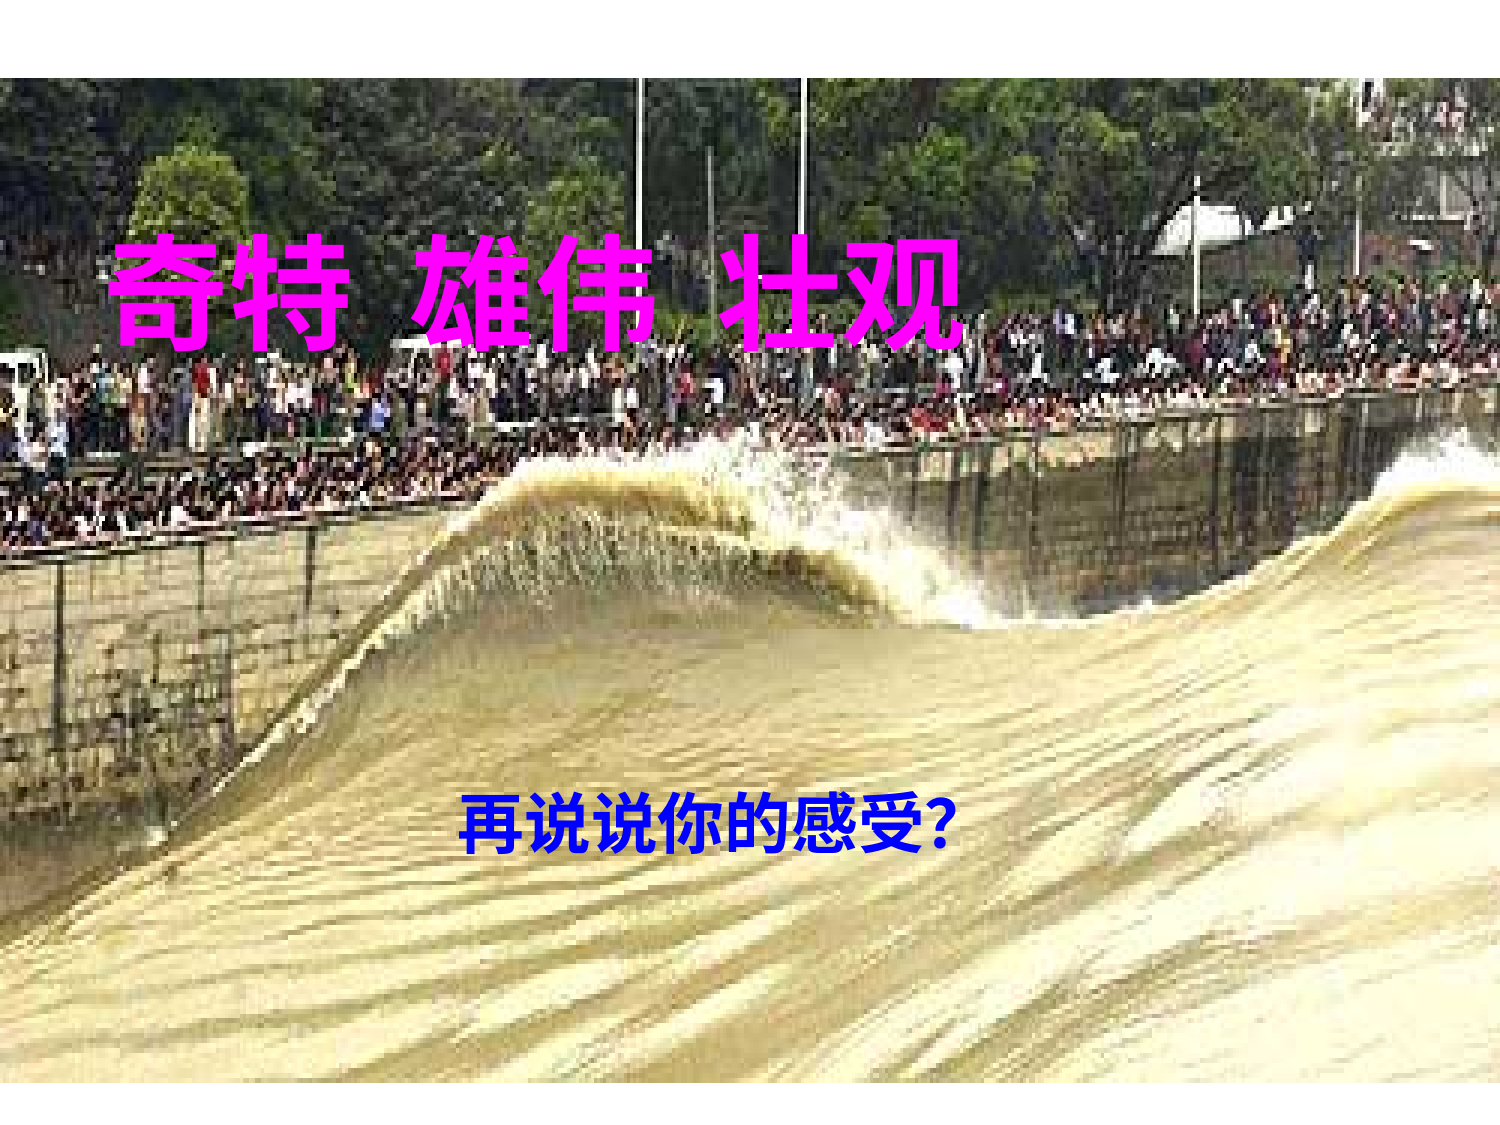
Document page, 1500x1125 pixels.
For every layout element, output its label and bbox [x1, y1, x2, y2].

picture [0, 77, 1500, 1083]
